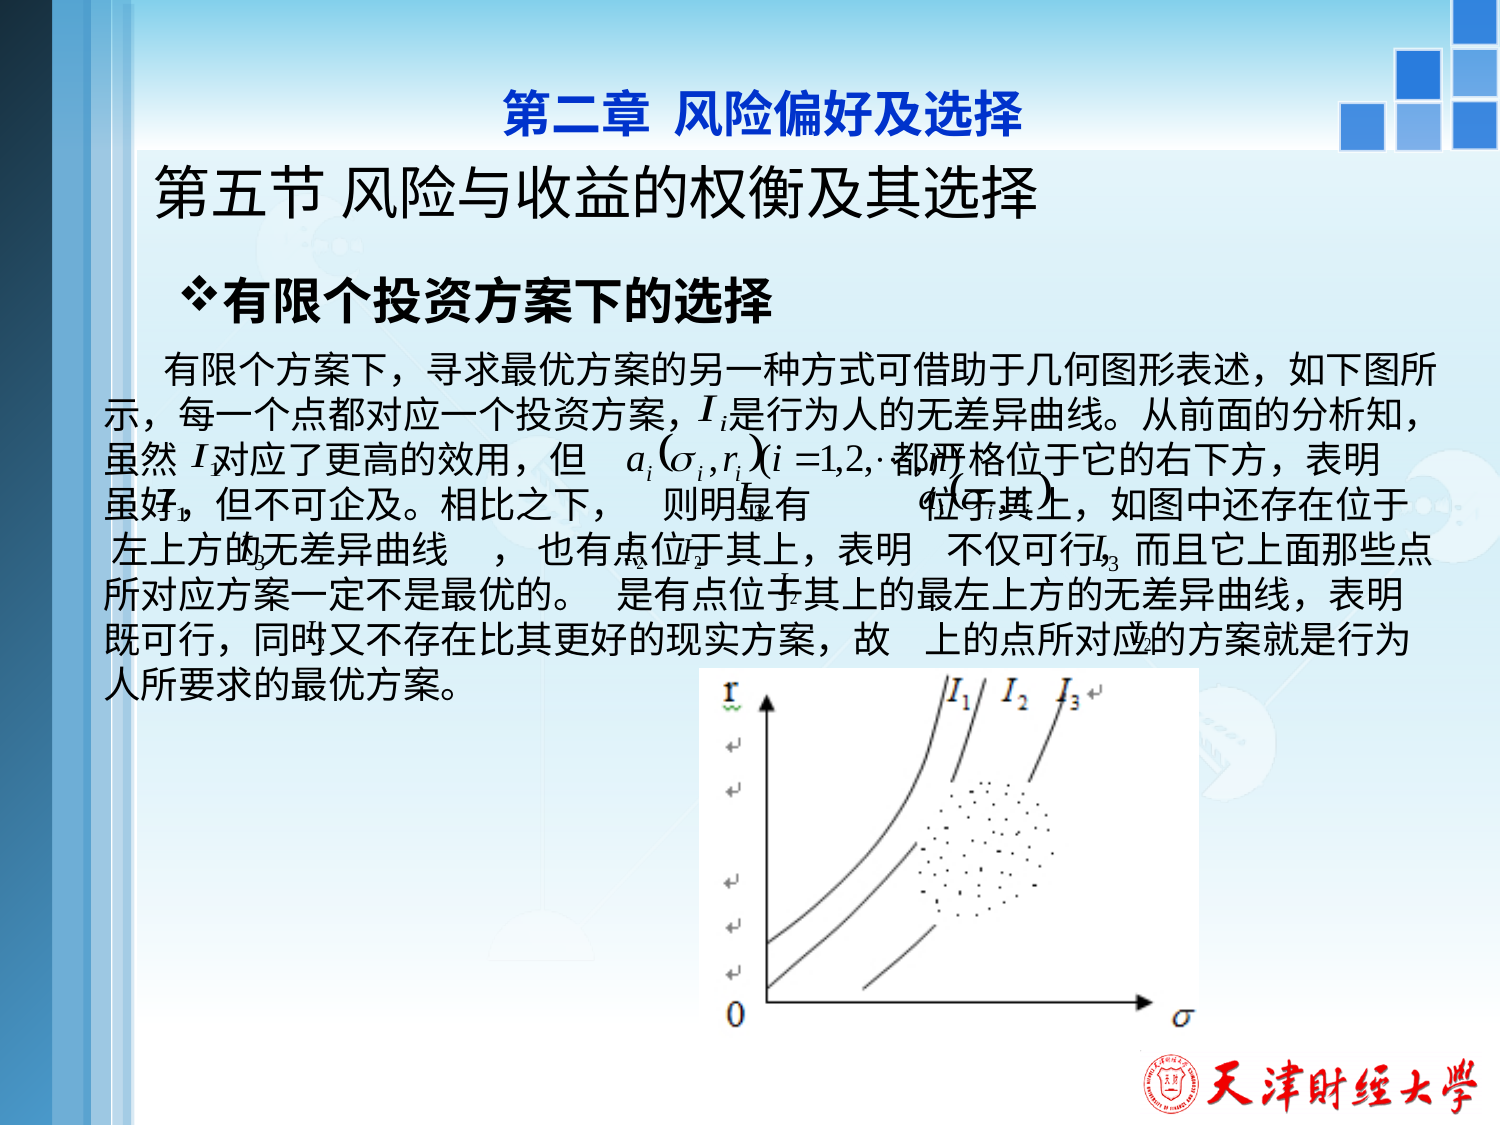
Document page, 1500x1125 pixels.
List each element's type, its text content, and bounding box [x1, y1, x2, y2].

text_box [677, 527, 708, 576]
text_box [912, 471, 1052, 529]
text_box 第二章 风险偏好及选择 [137, 74, 1388, 150]
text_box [619, 527, 650, 576]
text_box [149, 477, 197, 528]
picture [132, 150, 1500, 1038]
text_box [300, 609, 331, 658]
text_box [182, 432, 230, 483]
text_box 有限个投资方案下的选择 [162, 262, 913, 338]
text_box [1085, 522, 1127, 582]
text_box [688, 382, 737, 430]
text_box 有限个方案下，寻求最优方案的另一种方式可借助于几何图形表述，如下图所示，每一个点都对应一个投资方案， 是行为人的无差异曲线。从前面的分析知，虽然 对应了更高的效用，但 都严格位于它的右下方，表明 虽好，但不可企及。相比之下， 则明显有 位于其上，如图中还存在位于 左上方的无差异曲线 ， 也有点位于其上，表明 不仅可行，而且它上面那些点所对应方案一定不是最优的。 是有点位于其上的最左上方的无差异曲线，表明 既可行，同时又不存在比其更好的现实方案，故 上的点所对应的方案就是行为人所要求的最优方案。 [88, 338, 1459, 713]
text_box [729, 468, 774, 532]
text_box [231, 522, 274, 581]
title 第五节 风险与收益的权衡及其选择 [137, 150, 1125, 232]
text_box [619, 432, 970, 492]
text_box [1127, 609, 1157, 658]
picture [1131, 1049, 1500, 1119]
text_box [773, 562, 803, 611]
